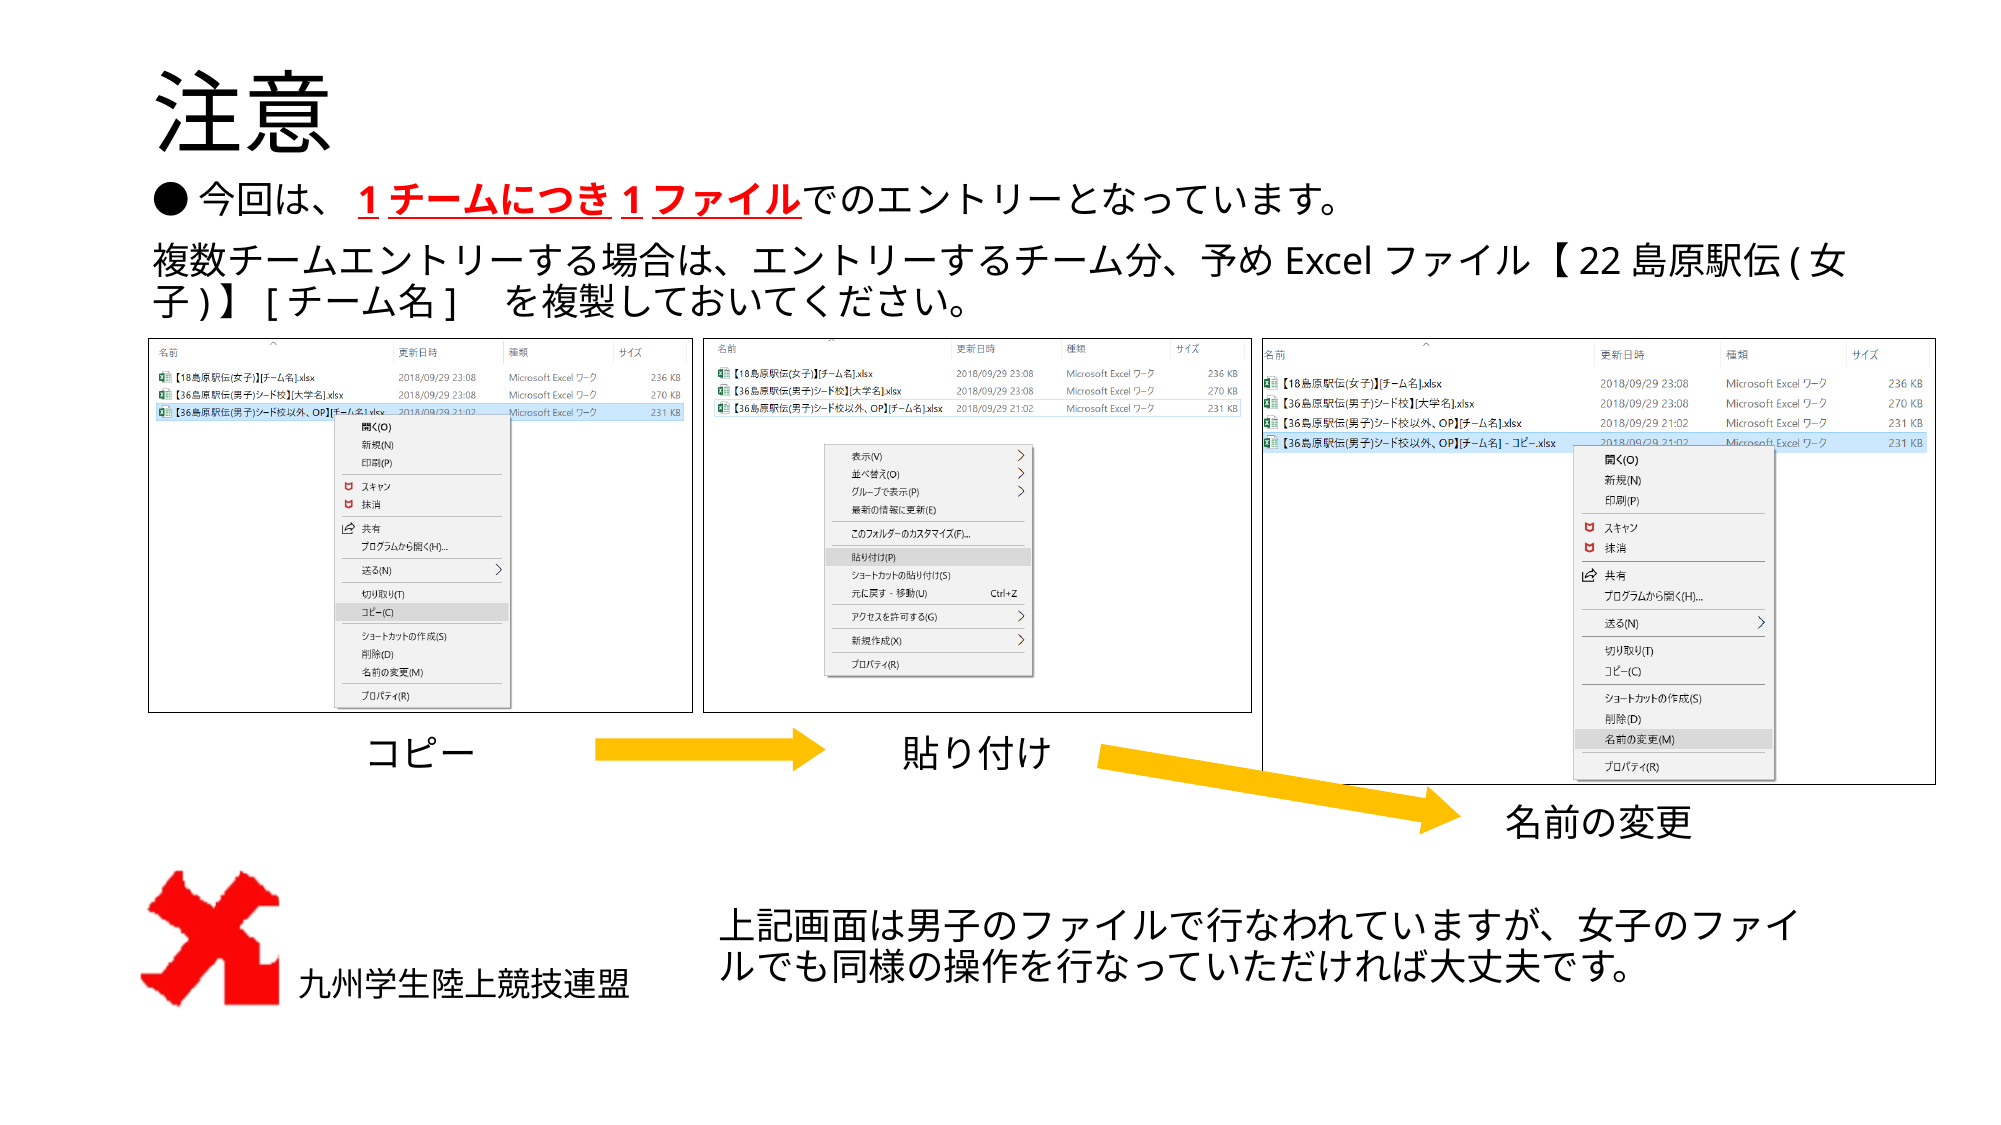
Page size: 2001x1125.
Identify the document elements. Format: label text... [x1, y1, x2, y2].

picture [148, 338, 693, 713]
text_box [1095, 742, 1463, 837]
text_box 貼り付け [825, 727, 1130, 797]
picture [137, 863, 284, 1014]
picture [1262, 338, 1936, 785]
list ●今回は、1チームにつき1ファイルでのエントリーとなっています。 複数チームエントリーする場合は、エントリーするチーム分、予めExcelファイル【22島原駅伝(女子)】[チーム名] を複製しておいてください。 [137, 173, 1863, 339]
text_box コピー [268, 727, 573, 797]
picture [703, 338, 1252, 713]
text_box [594, 725, 828, 774]
text_box 名前の変更 [1447, 796, 1752, 866]
text_box 上記画面は男子のファイルで行なわれていますが、女子のファイルでも同様の操作を行なっていただければ大丈夫です。 [703, 900, 1828, 1049]
title 注意 [137, 59, 1863, 173]
